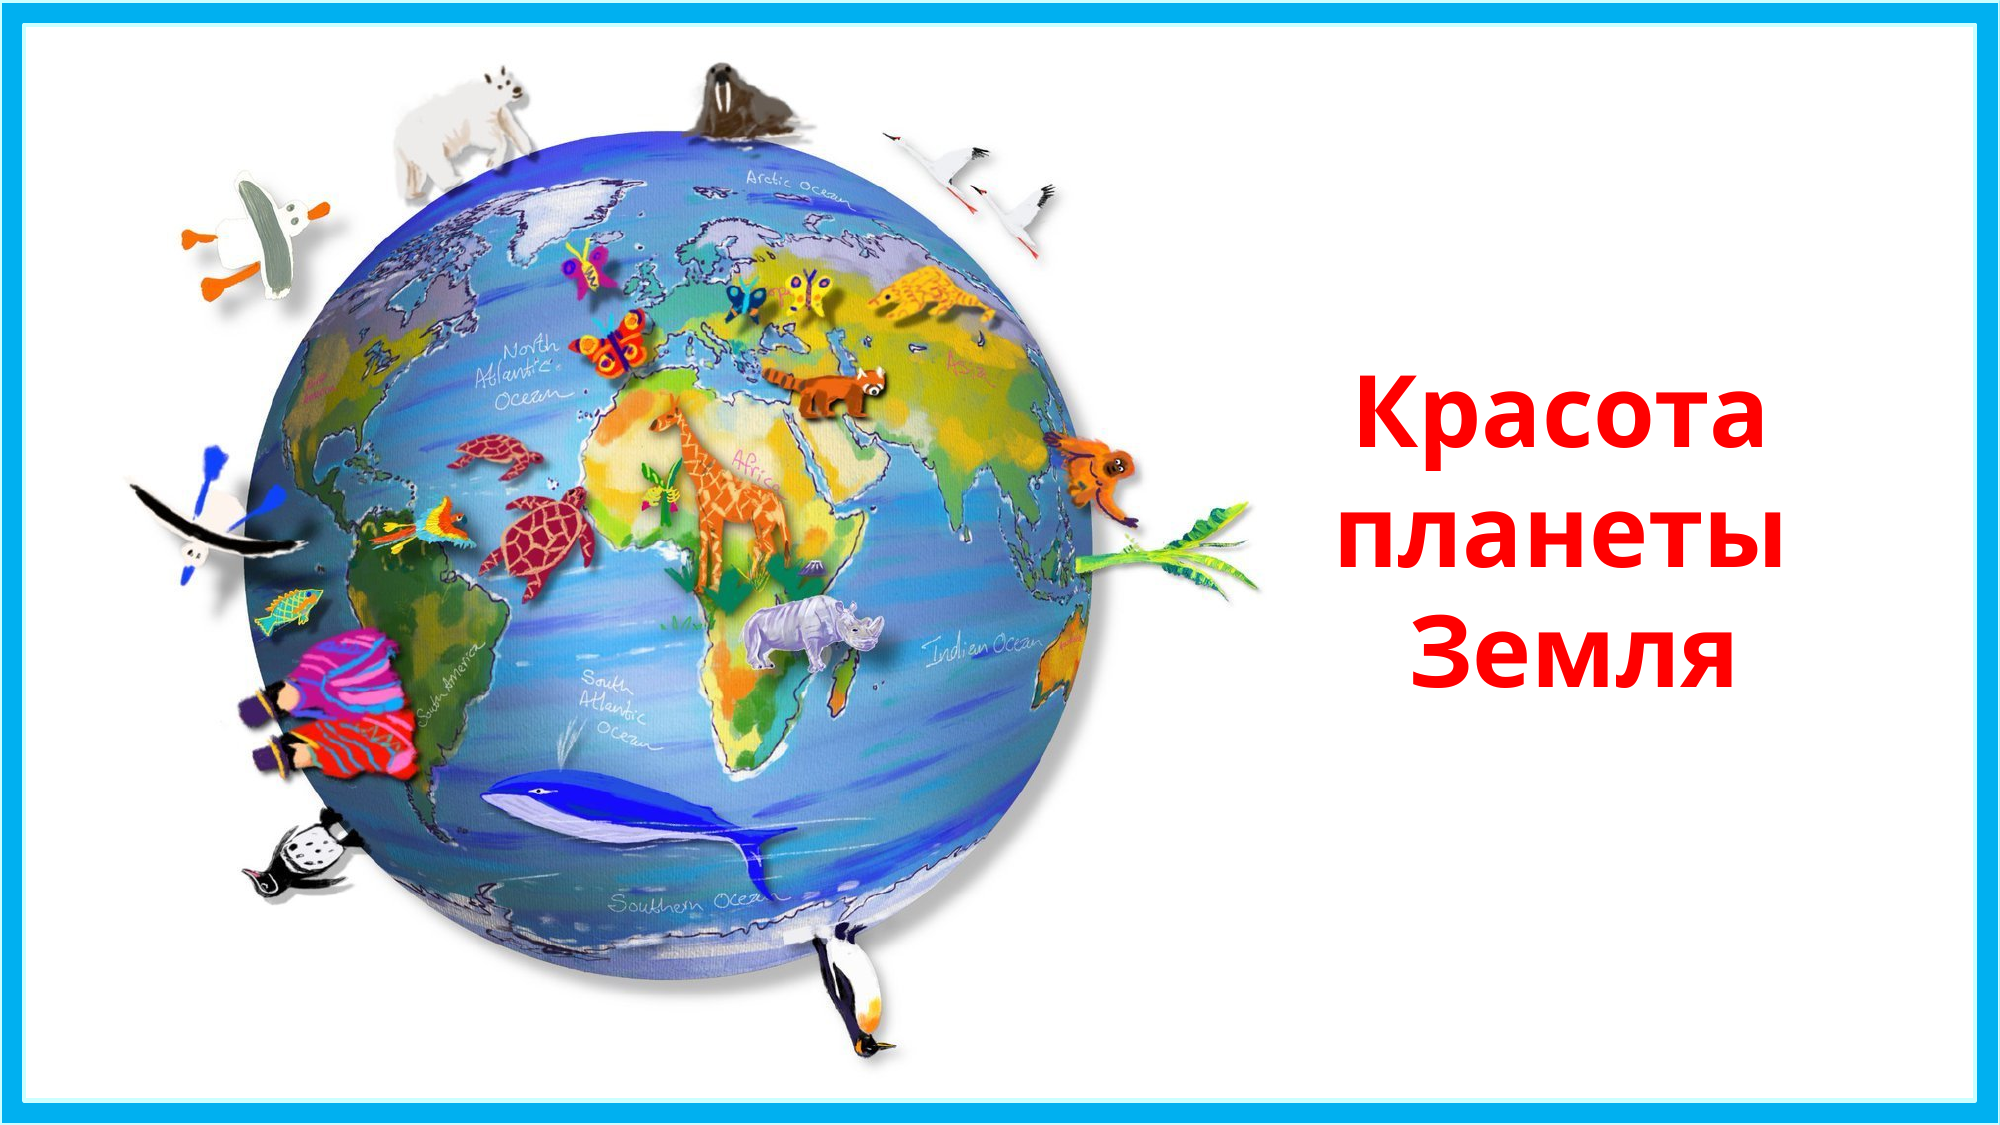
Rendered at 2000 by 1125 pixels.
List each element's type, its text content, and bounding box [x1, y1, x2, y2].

text_box Красота планеты Земля [1301, 339, 1985, 715]
picture [118, 34, 1296, 1097]
